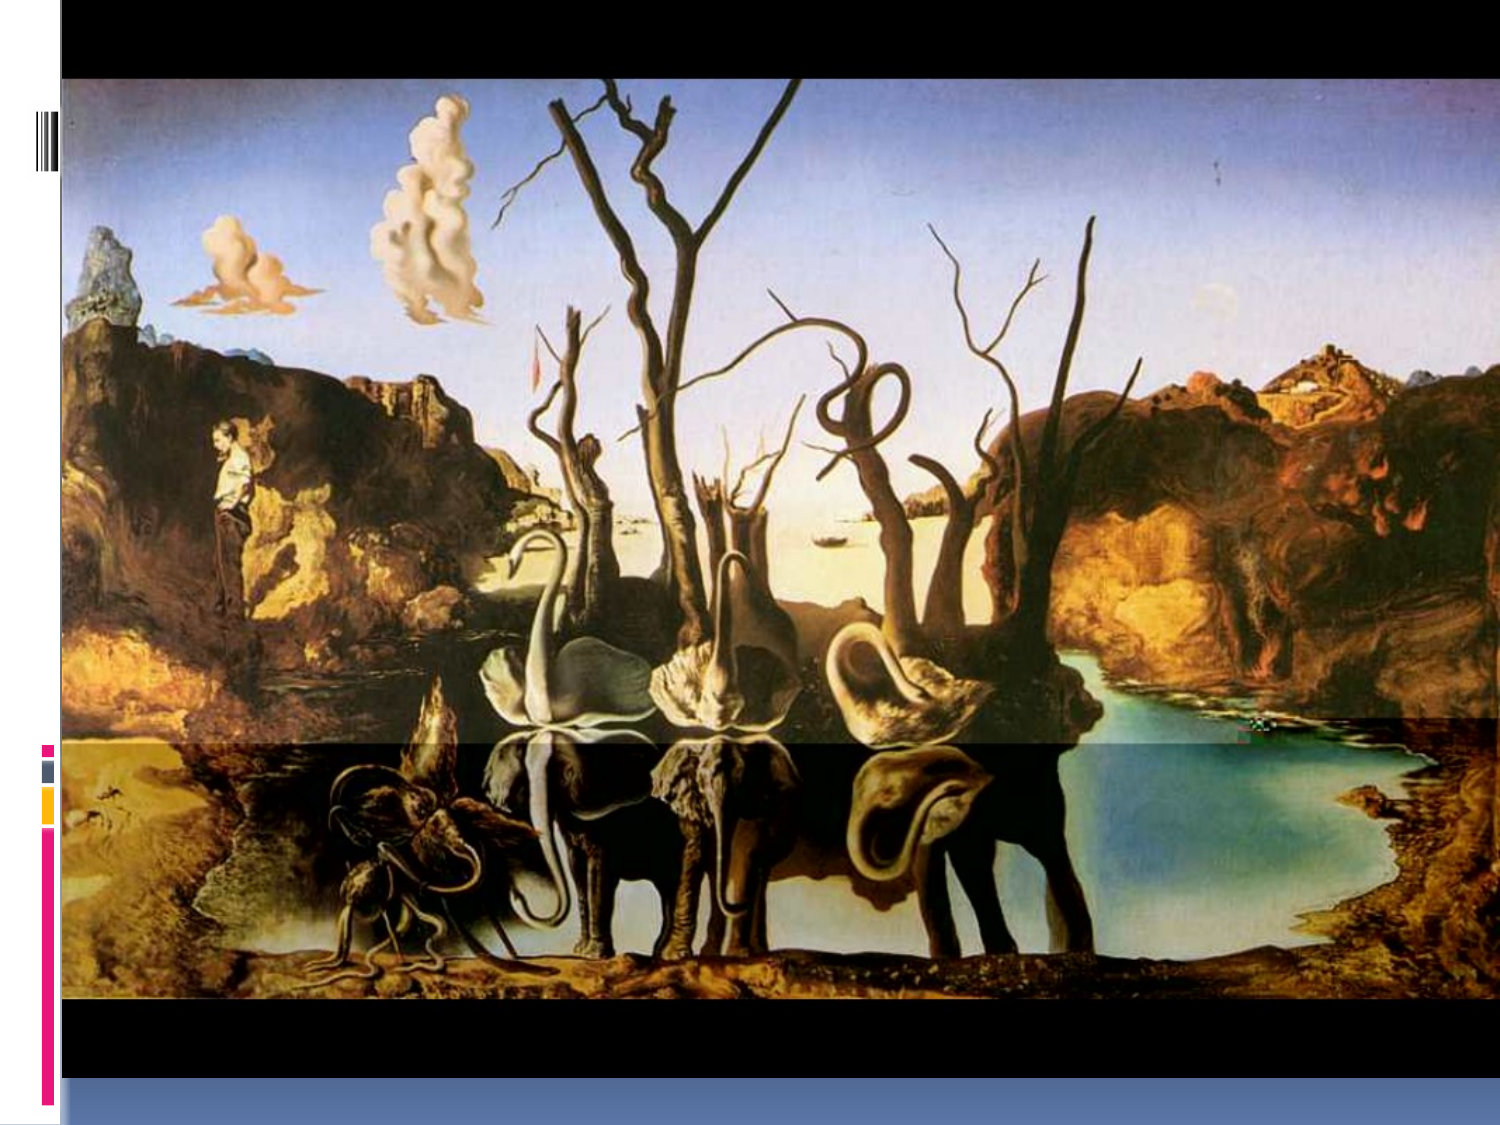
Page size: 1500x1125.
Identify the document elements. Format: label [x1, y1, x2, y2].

list [61, 0, 1500, 1079]
